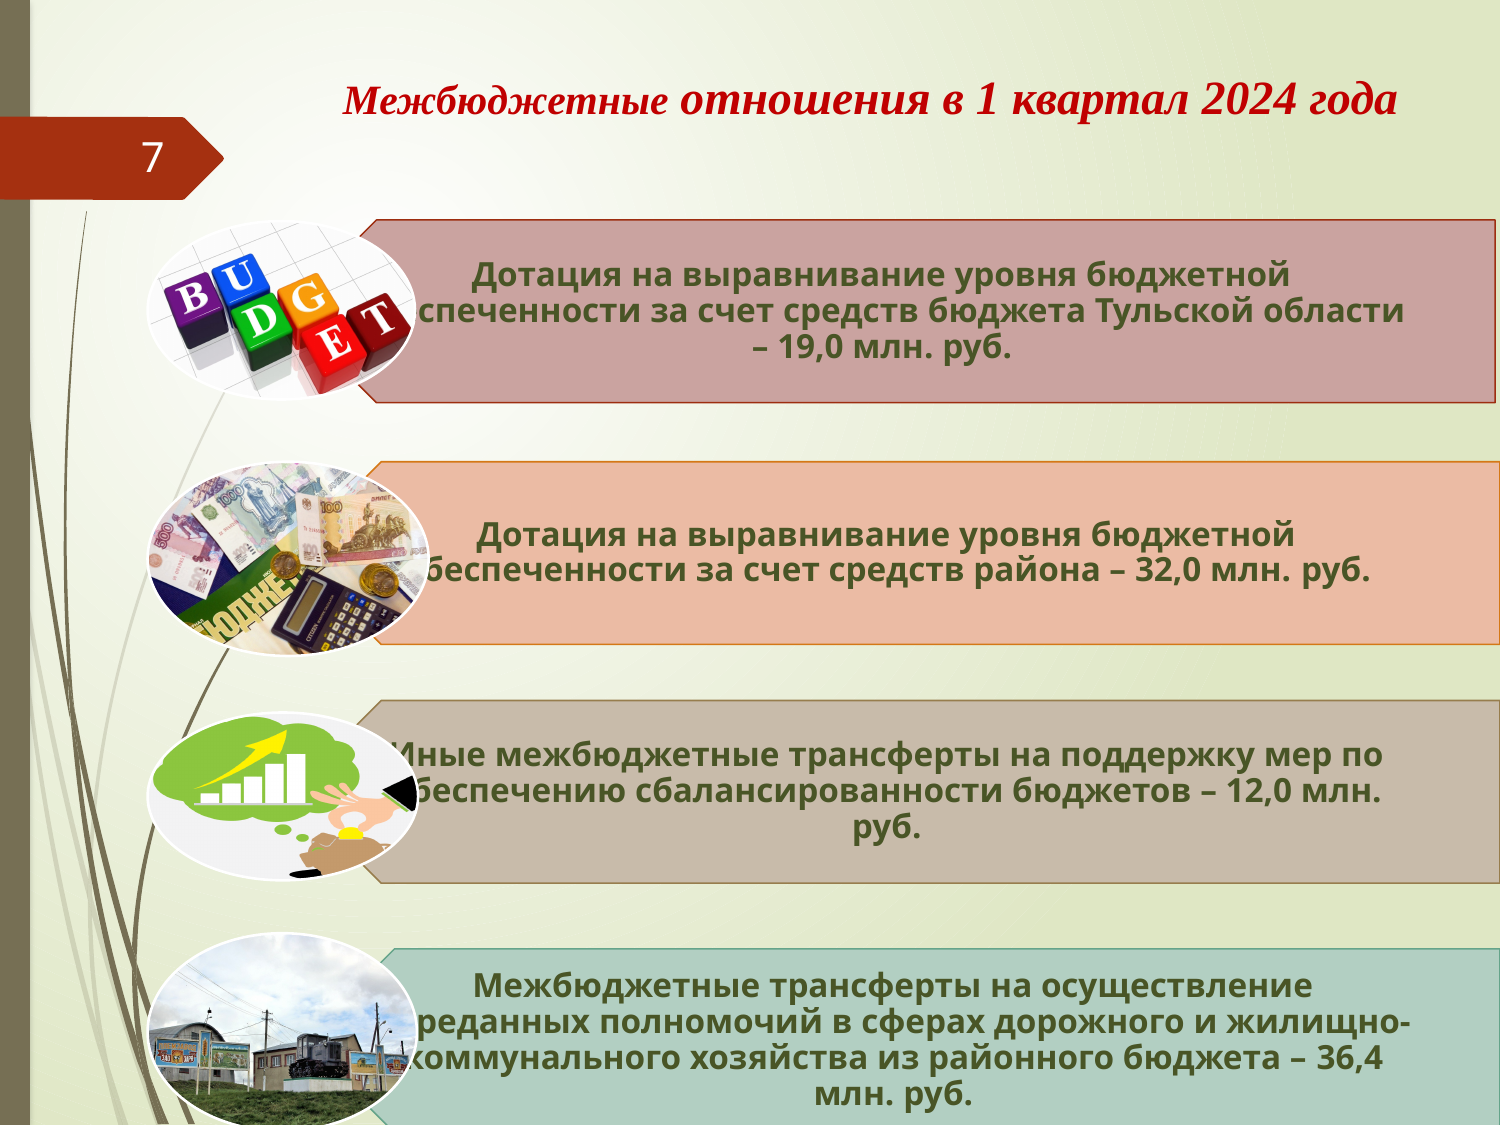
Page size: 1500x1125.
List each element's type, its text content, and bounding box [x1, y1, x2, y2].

slide_number 7 [83, 129, 180, 190]
title Межбюджетные отношения в 1 квартал 2024 года [242, 0, 1500, 193]
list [147, 219, 1500, 1125]
